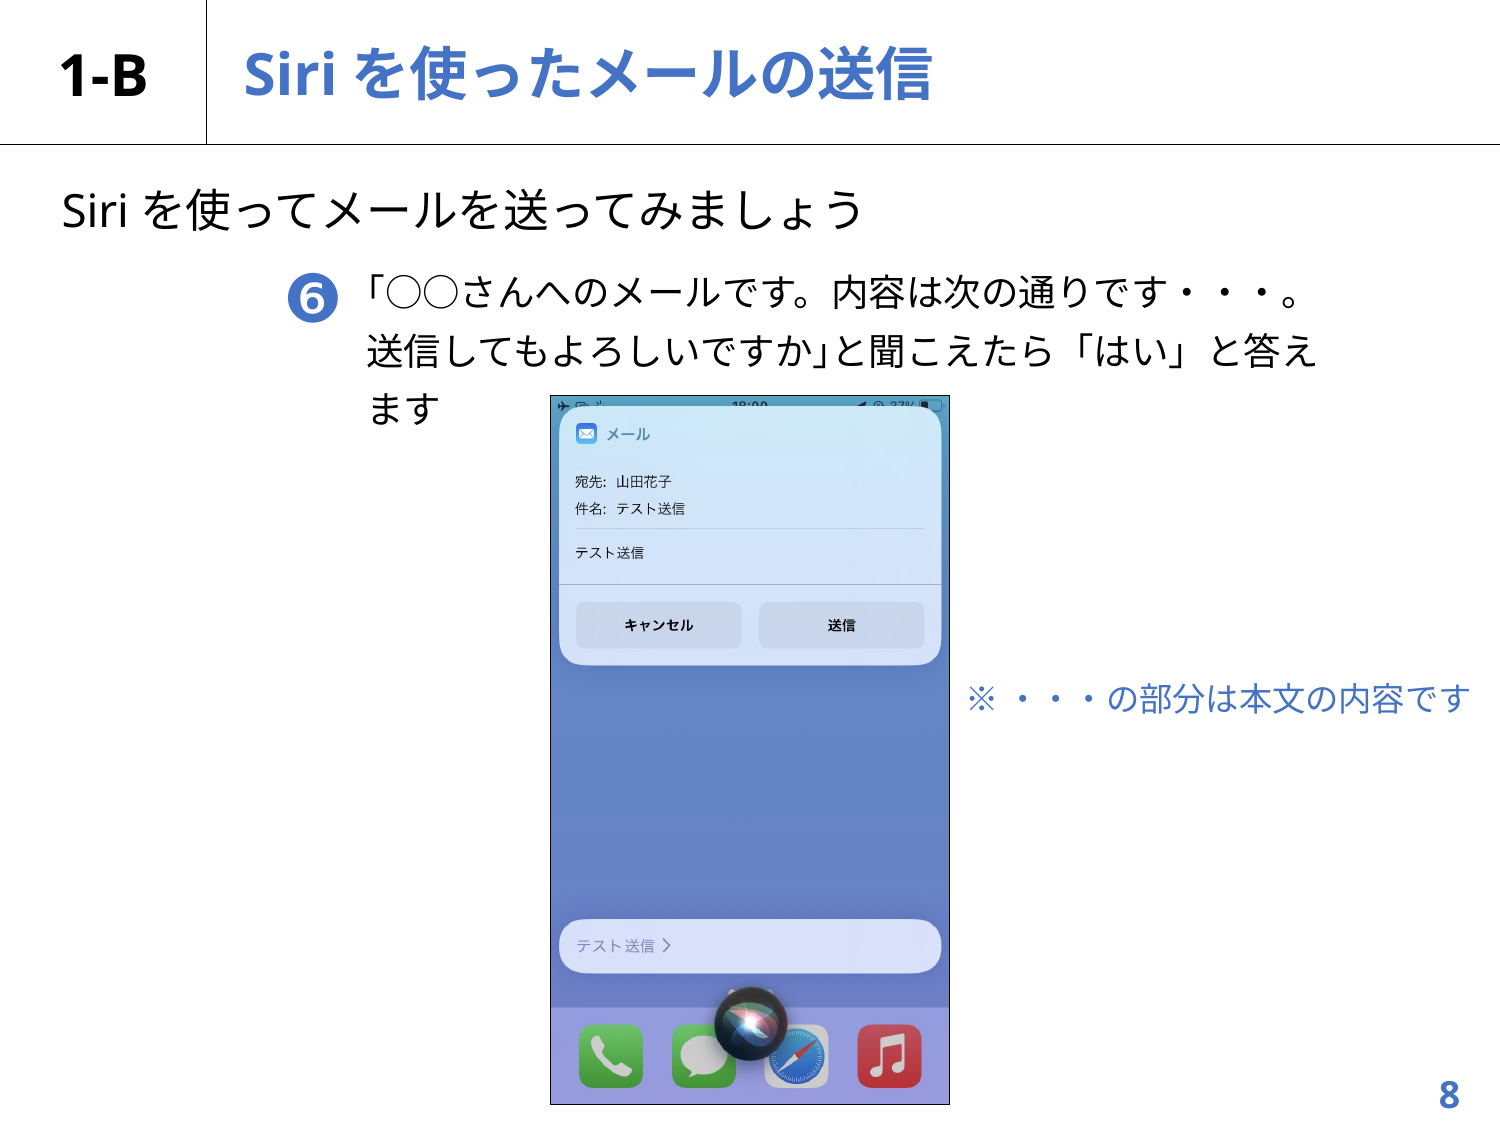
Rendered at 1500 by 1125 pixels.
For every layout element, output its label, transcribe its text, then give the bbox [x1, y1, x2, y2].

text_box ❻ [268, 274, 345, 343]
text_box ｢○○さんへのメールです。内容は次の通りです・・・。 送信してもよろしいですか｣と聞こえたら「はい」と答えます [351, 274, 1354, 439]
picture [550, 395, 950, 1105]
title Siriを使ったメールの送信 [228, 36, 1472, 116]
text_box ※・・・の部分は本文の内容です [950, 658, 1500, 725]
text_box Siriを使ってメールを送ってみましょう [46, 180, 1500, 274]
text_box 8 [1399, 1063, 1500, 1123]
text_box 1-B [0, 0, 207, 147]
